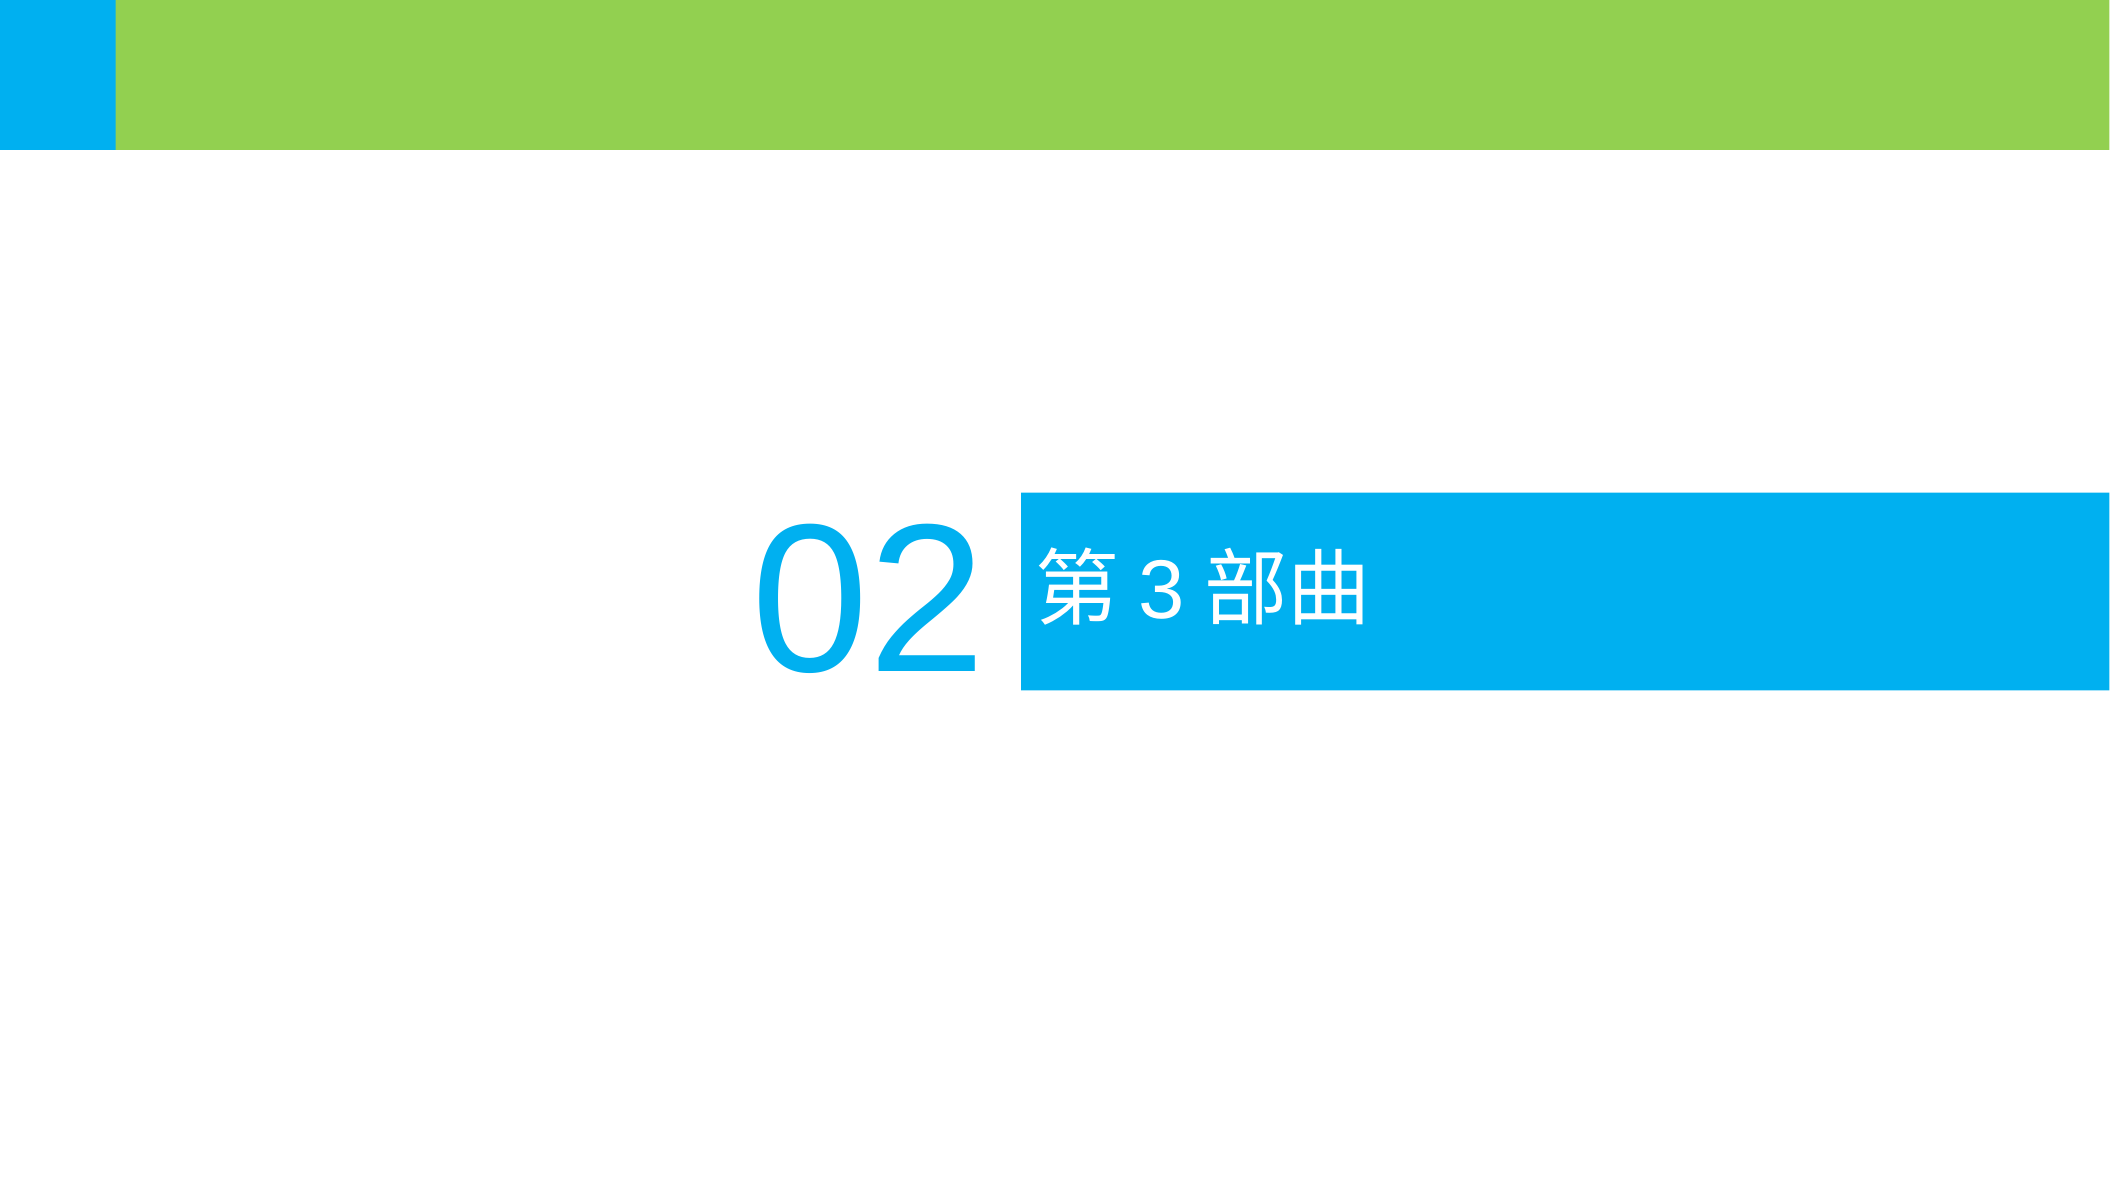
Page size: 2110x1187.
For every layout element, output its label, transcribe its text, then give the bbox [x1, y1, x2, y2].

text_box 02 [751, 460, 986, 714]
text_box [1021, 492, 2110, 691]
text_box 第3部曲 [995, 546, 1411, 637]
